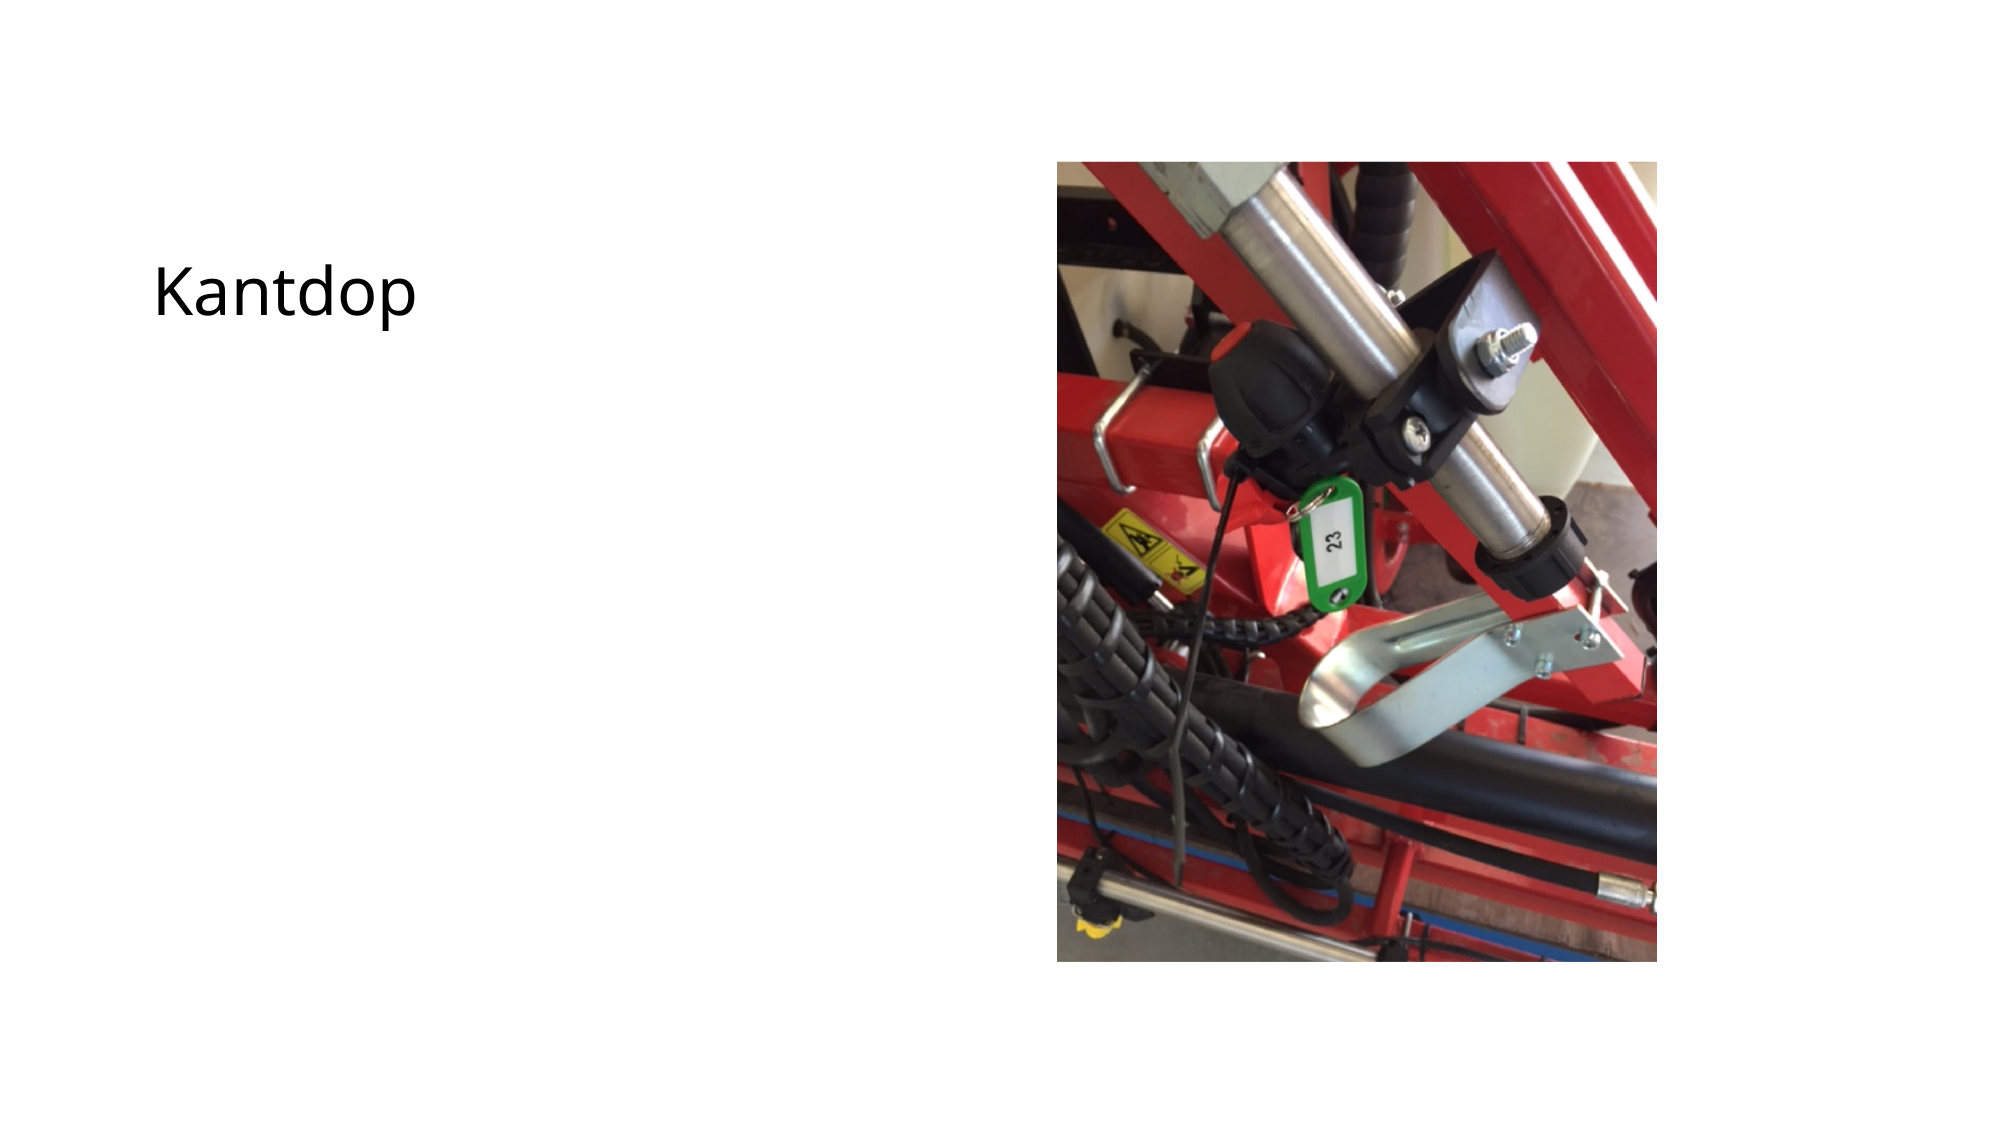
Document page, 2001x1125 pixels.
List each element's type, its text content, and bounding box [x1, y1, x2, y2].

picture [1057, 163, 1657, 261]
title Kantdop [137, 75, 783, 338]
picture [1057, 862, 1657, 961]
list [956, 261, 1757, 862]
